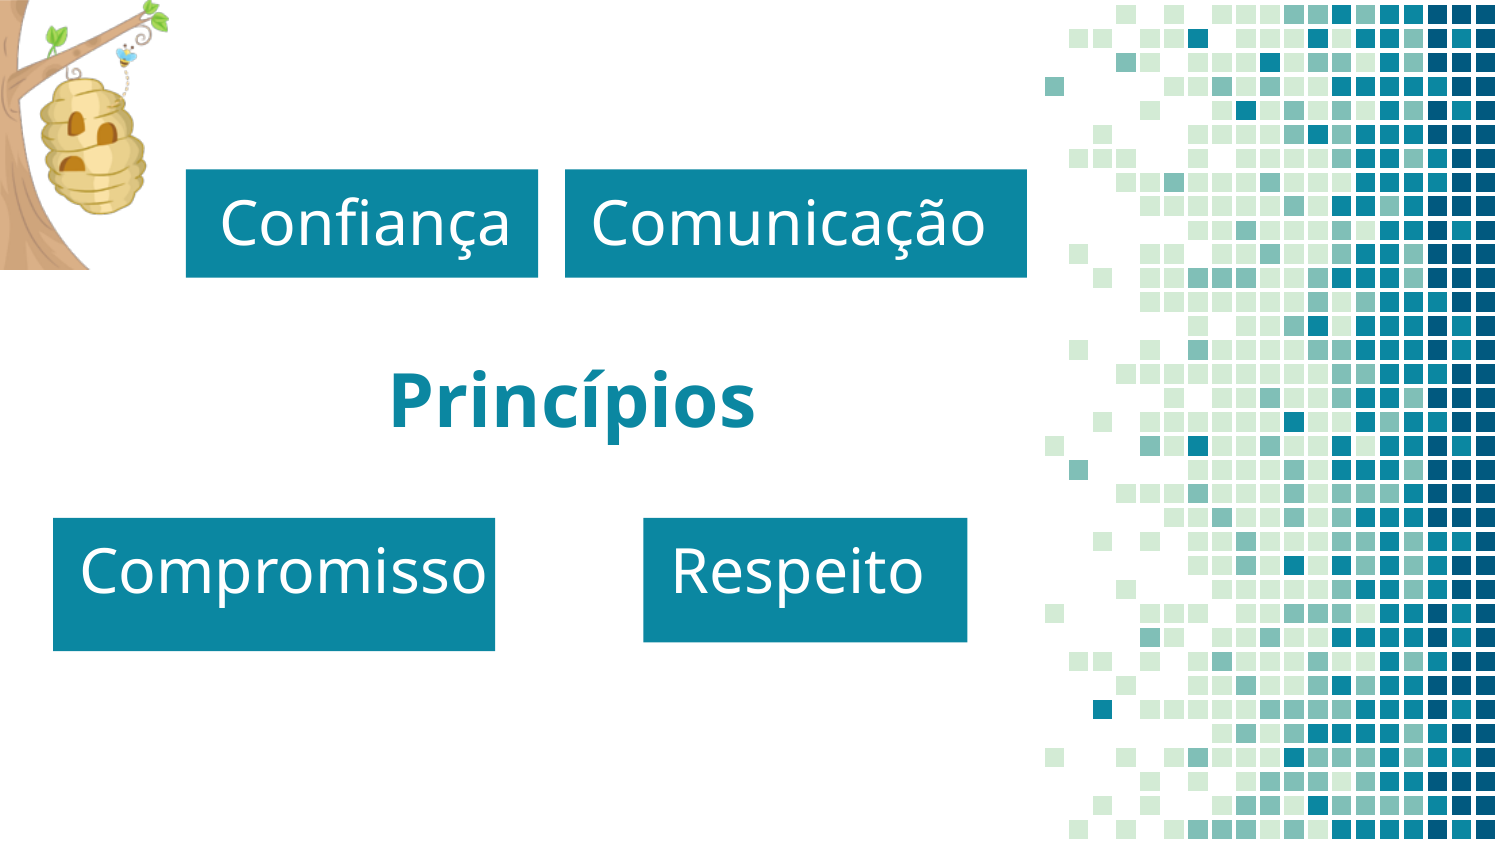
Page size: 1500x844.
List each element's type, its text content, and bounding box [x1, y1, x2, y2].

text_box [564, 167, 1028, 278]
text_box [643, 516, 1016, 643]
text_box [185, 167, 539, 278]
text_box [52, 516, 565, 652]
title Princípios [372, 331, 796, 458]
picture [0, 0, 169, 270]
